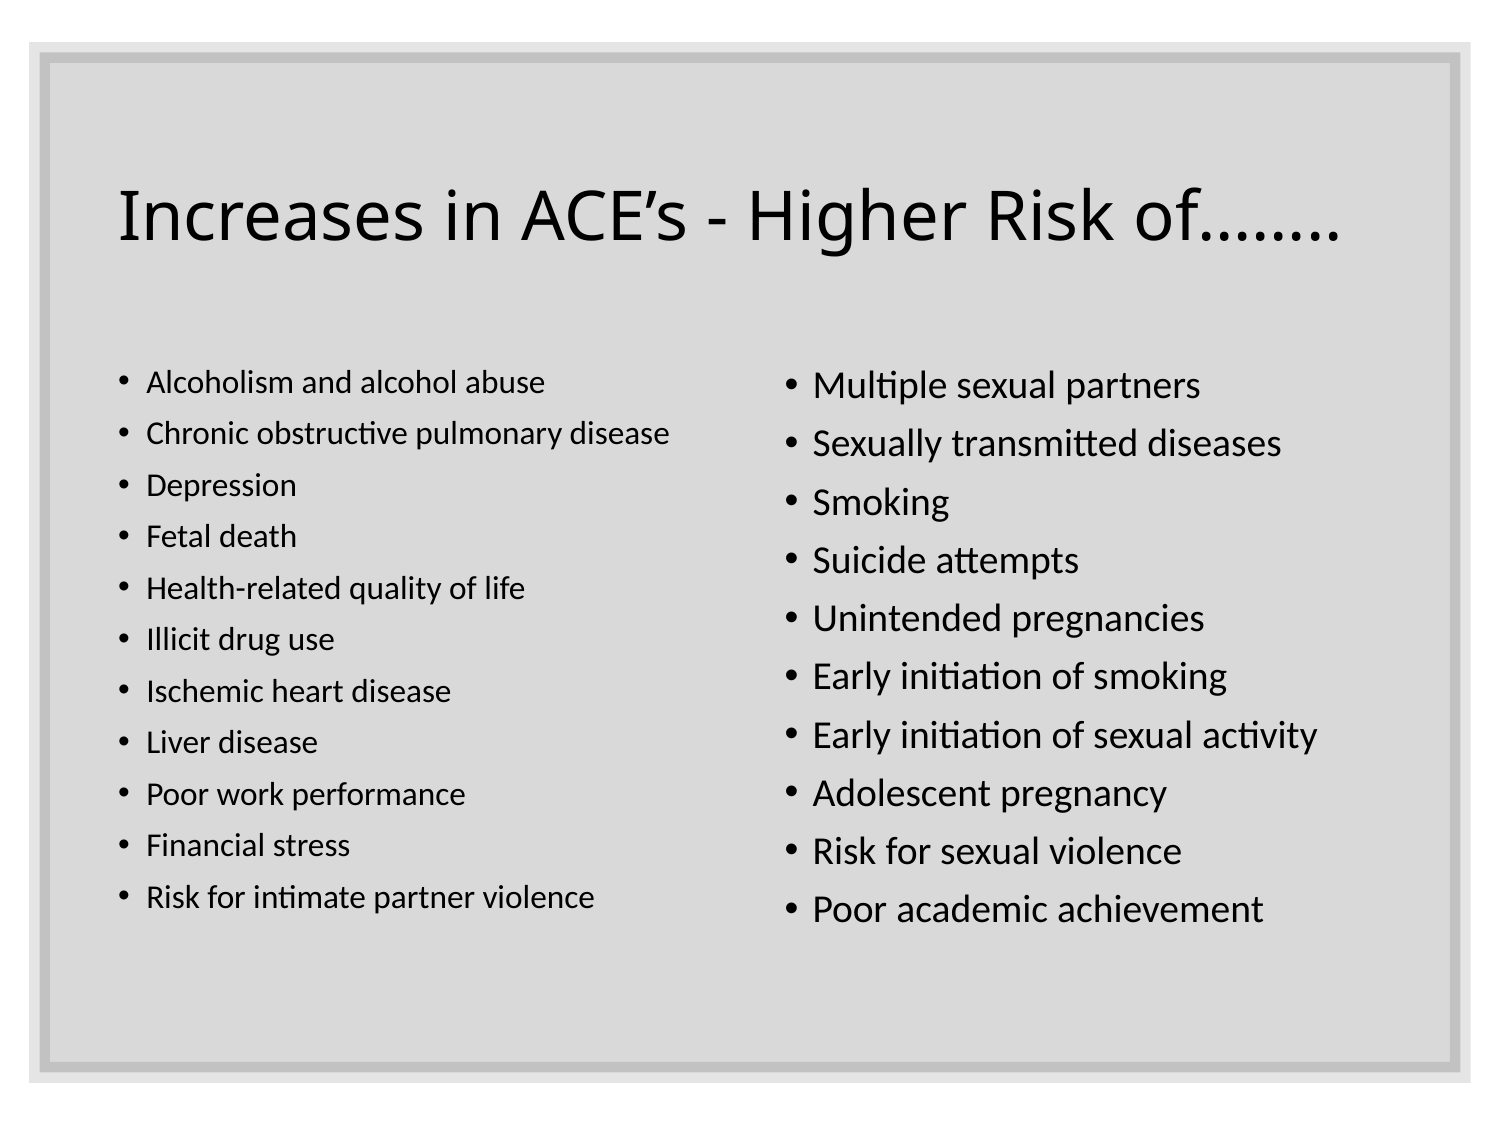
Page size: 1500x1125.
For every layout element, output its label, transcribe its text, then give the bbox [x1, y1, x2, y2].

title Increases in ACE’s - Higher Risk of…….. [103, 109, 1397, 328]
list Alcoholism and alcohol abuse Chronic obstructive pulmonary disease Depression Fetal death Health-related quality of life Illicit drug use Ischemic heart disease Liver disease Poor work performance Financial stress Risk for intimate partner violence [103, 357, 731, 980]
list Multiple sexual partners Sexually transmitted diseases Smoking Suicide attempts Unintended pregnancies Early initiation of smoking Early initiation of sexual activity Adolescent pregnancy Risk for sexual violence Poor academic achievement [769, 357, 1397, 980]
text_box [38, 51, 1461, 1073]
